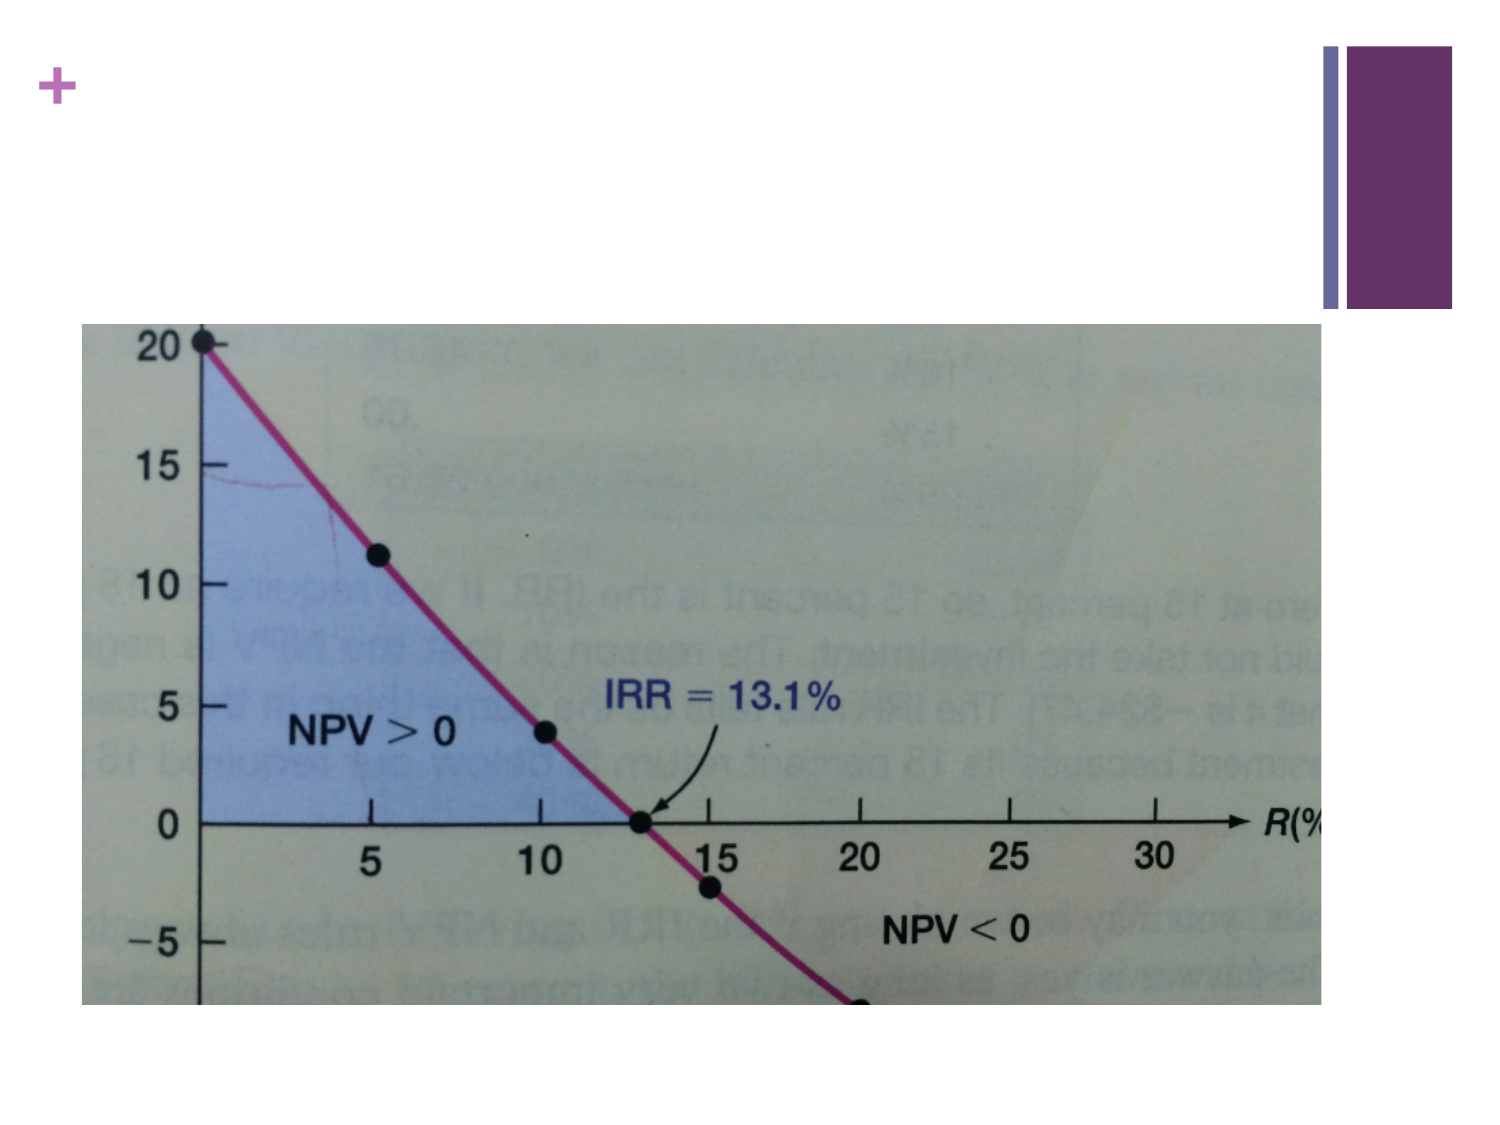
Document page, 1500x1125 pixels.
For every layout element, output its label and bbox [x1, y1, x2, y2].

list [81, 324, 1322, 1006]
